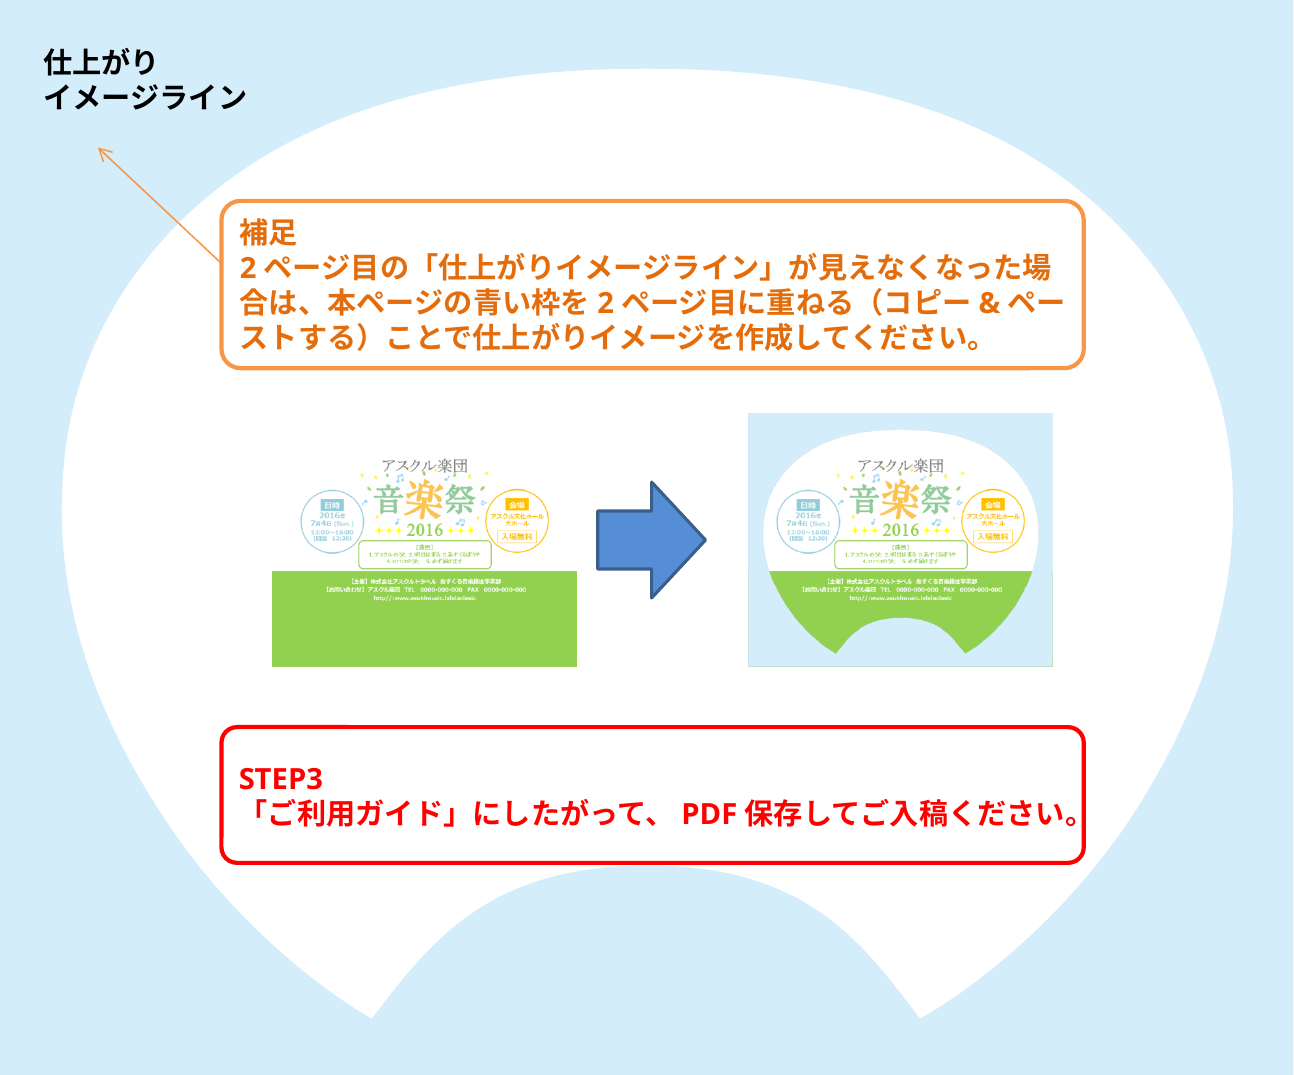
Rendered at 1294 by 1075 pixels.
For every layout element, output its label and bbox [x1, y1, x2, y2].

text_box [97, 147, 222, 264]
picture [0, 0, 1294, 1075]
